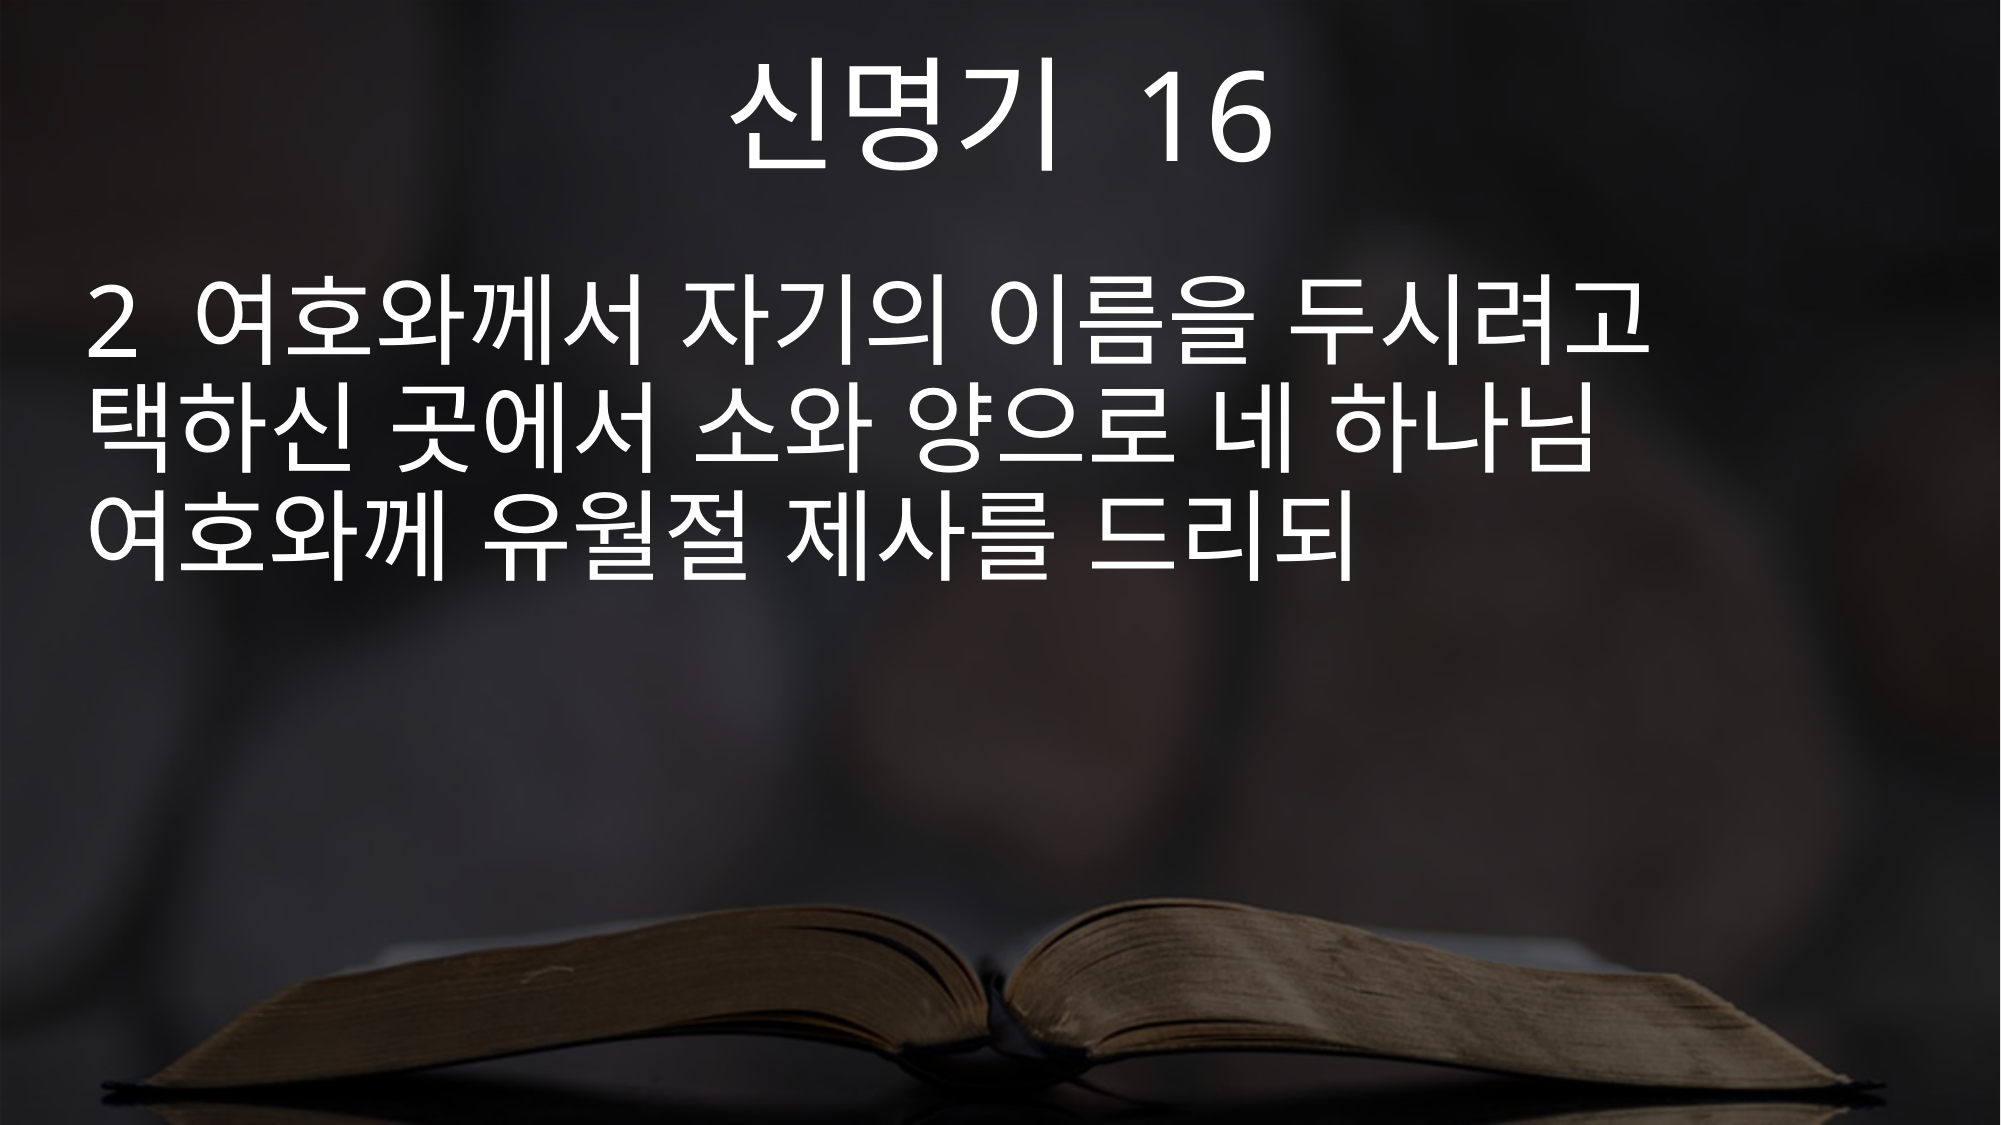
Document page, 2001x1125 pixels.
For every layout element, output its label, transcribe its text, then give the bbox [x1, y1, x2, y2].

picture [0, 0, 2001, 1125]
footer 신명기 16 [0, 32, 2000, 192]
list 2 여호와께서 자기의 이름을 두시려고 택하신 곳에서 소와 양으로 네 하나님 여호와께 유월절 제사를 드리되 [69, 263, 1953, 423]
